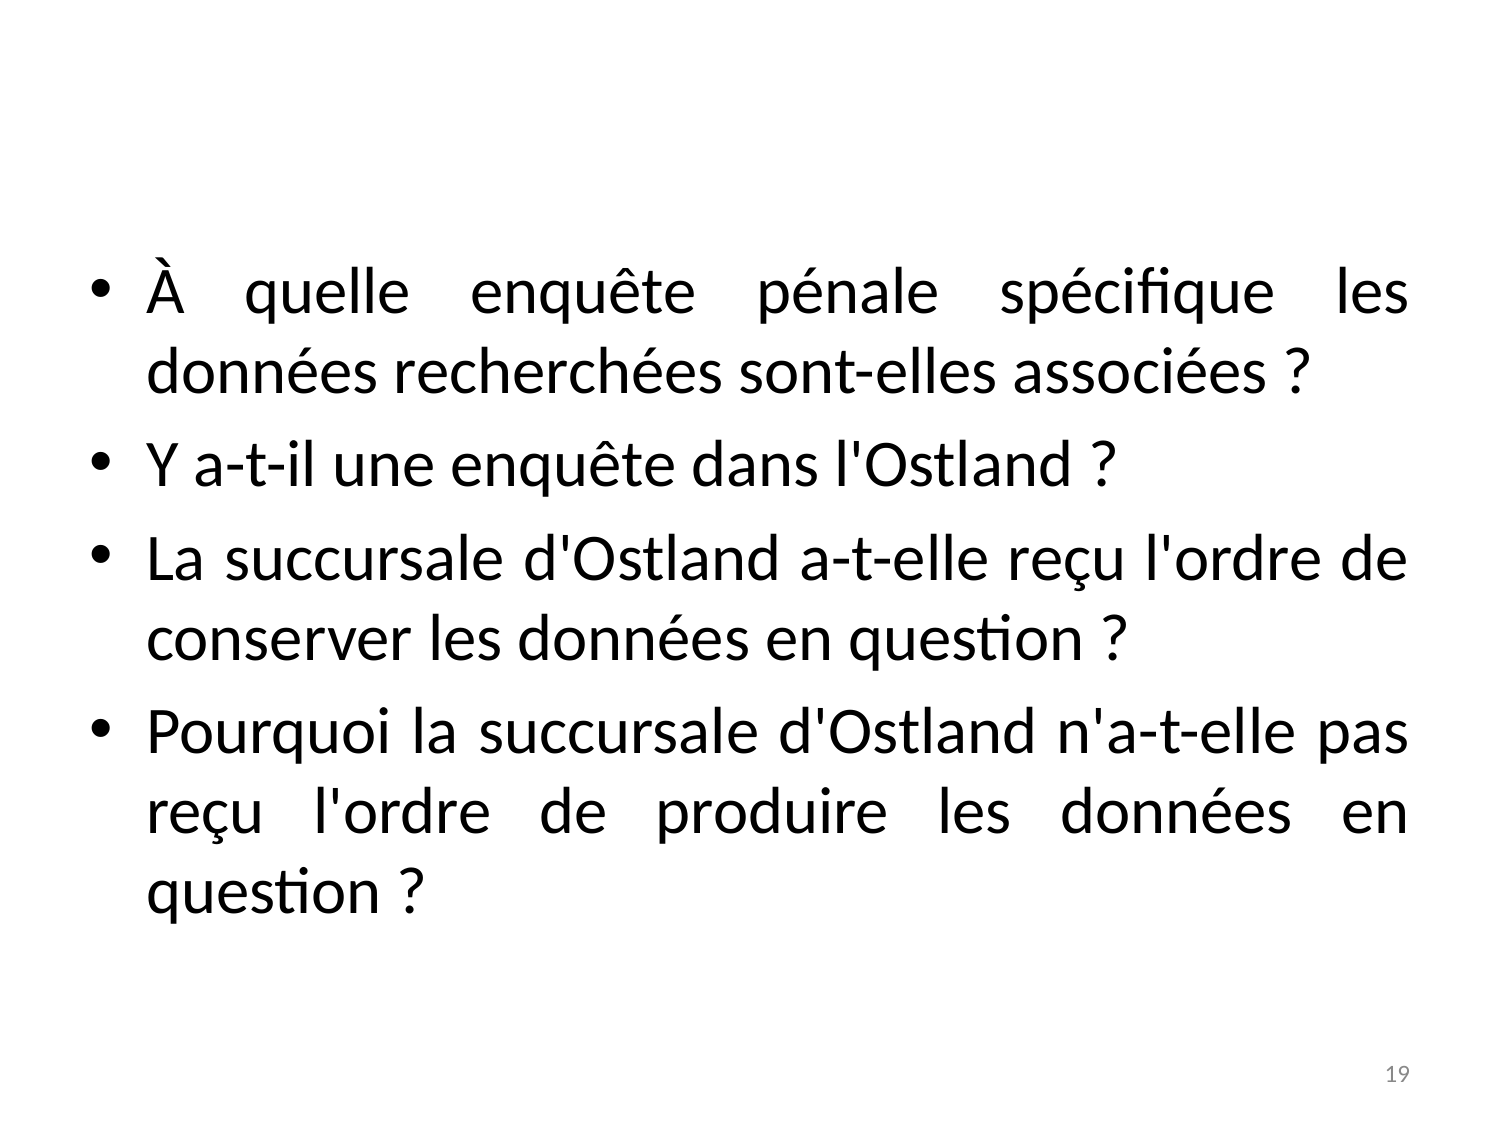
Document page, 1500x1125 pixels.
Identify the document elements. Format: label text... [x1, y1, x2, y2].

text_box À quelle enquête pénale spécifique les données recherchées sont-elles associées ? Y a-t-il une enquête dans l'Ostland ? La succursale d'Ostland a-t-elle reçu l'ordre de conserver les données en question ? Pourquoi la succursale d'Ostland n'a-t-elle pas reçu l'ordre de produire les données en question ? [74, 239, 1425, 1116]
slide_number 19 [1074, 1042, 1425, 1103]
